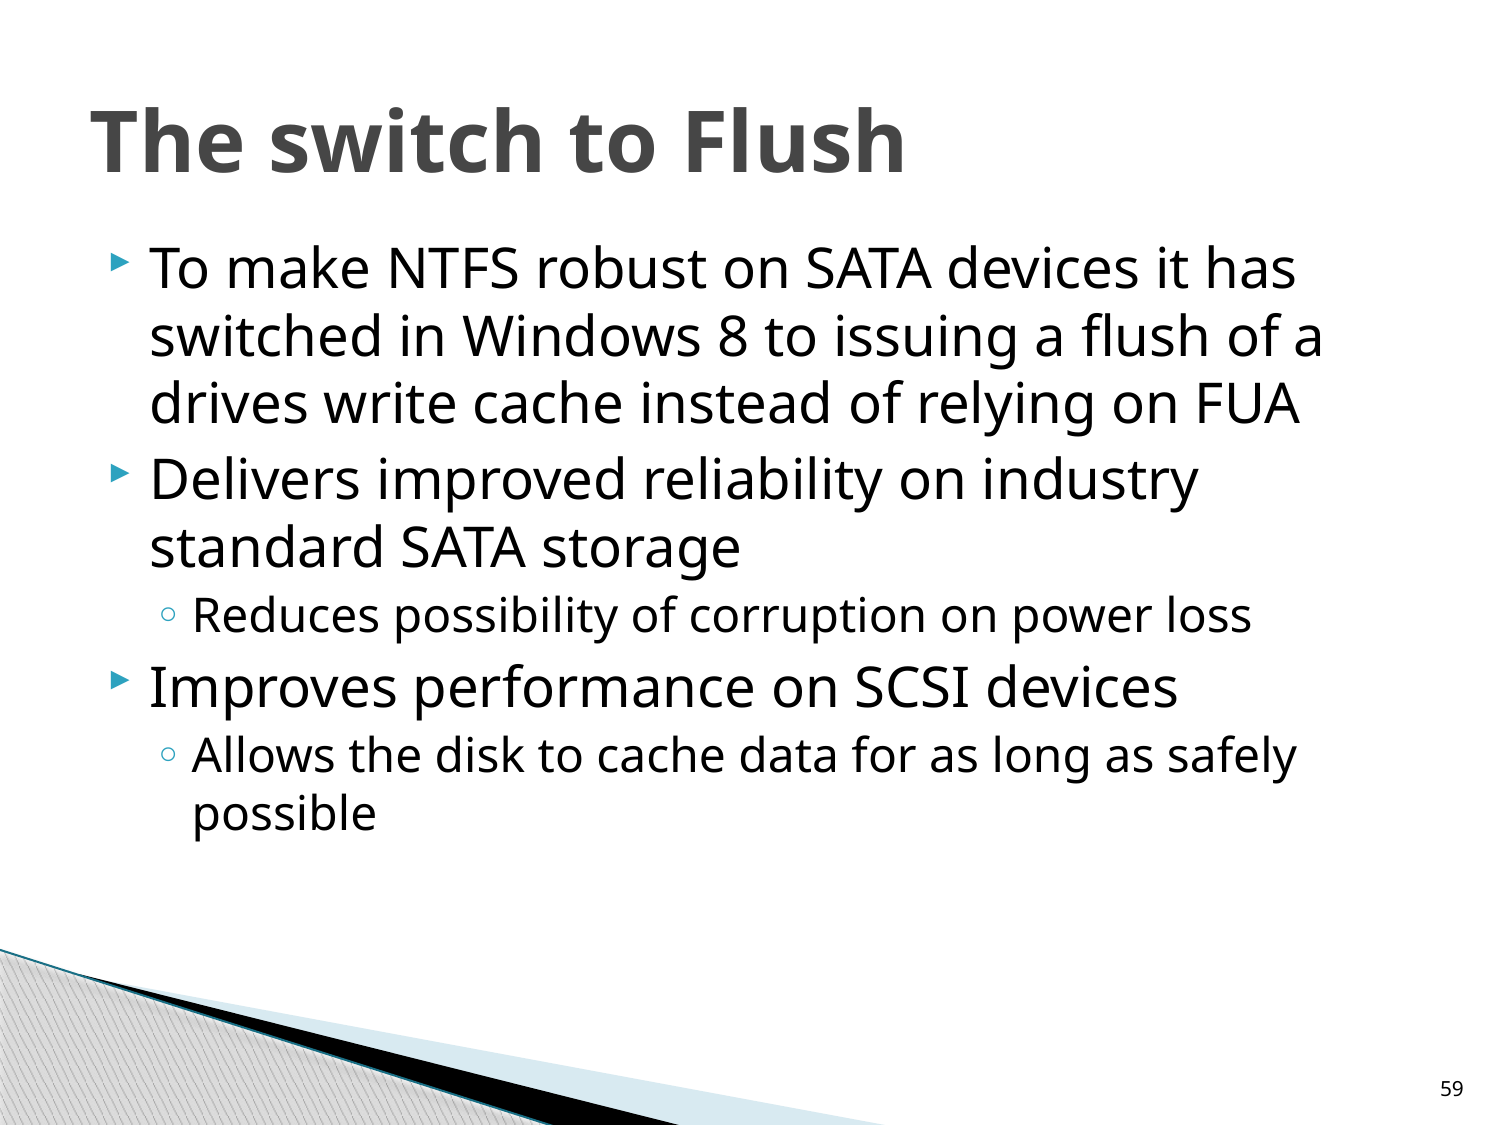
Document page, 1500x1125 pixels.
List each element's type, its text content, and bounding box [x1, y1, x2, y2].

title The switch to Flush [75, 45, 1425, 233]
list To make NTFS robust on SATA devices it has switched in Windows 8 to issuing a flush of a drives write cache instead of relying on FUA Delivers improved reliability on industry standard SATA storage Reduces possibility of corruption on power loss Improves performance on SCSI devices Allows the disk to cache data for as long as safely possible [75, 233, 1425, 950]
slide_number 59 [1418, 1051, 1479, 1112]
